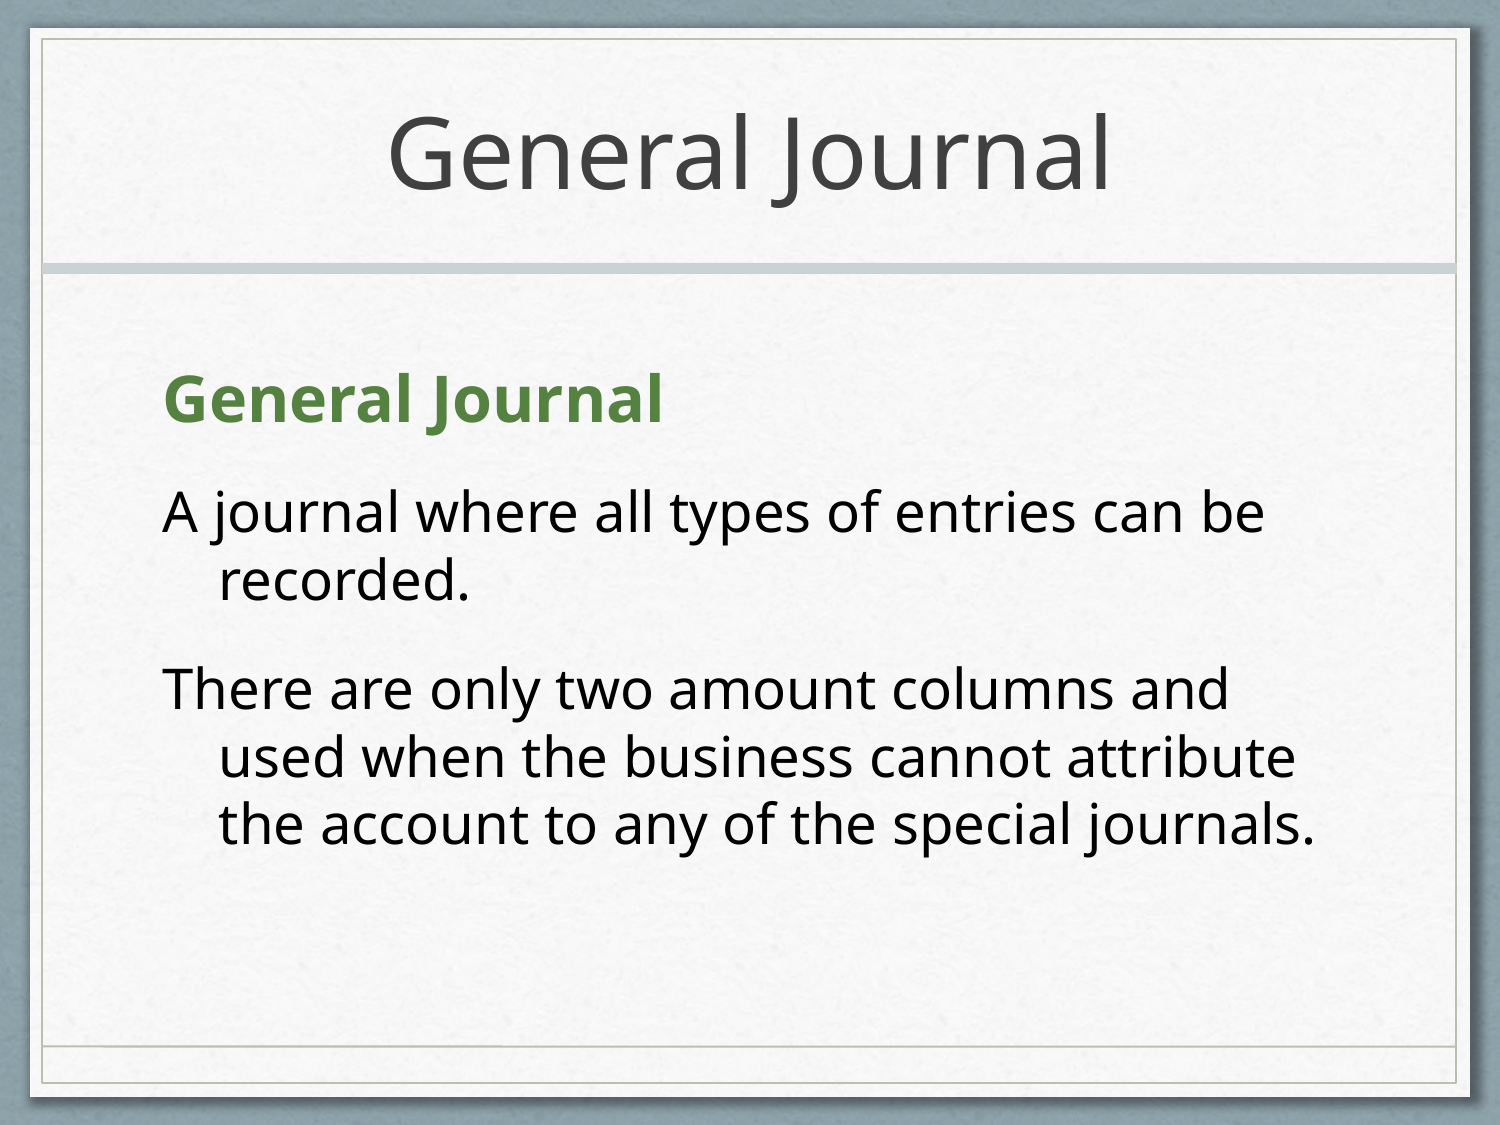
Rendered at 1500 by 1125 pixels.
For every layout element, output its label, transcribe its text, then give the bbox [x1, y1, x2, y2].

list General Journal A journal where all types of entries can be recorded. There are only two amount columns and used when the business cannot attribute the account to any of the special journals. [147, 350, 1353, 995]
title General Journal [147, 40, 1353, 260]
picture [30, 28, 1470, 1097]
